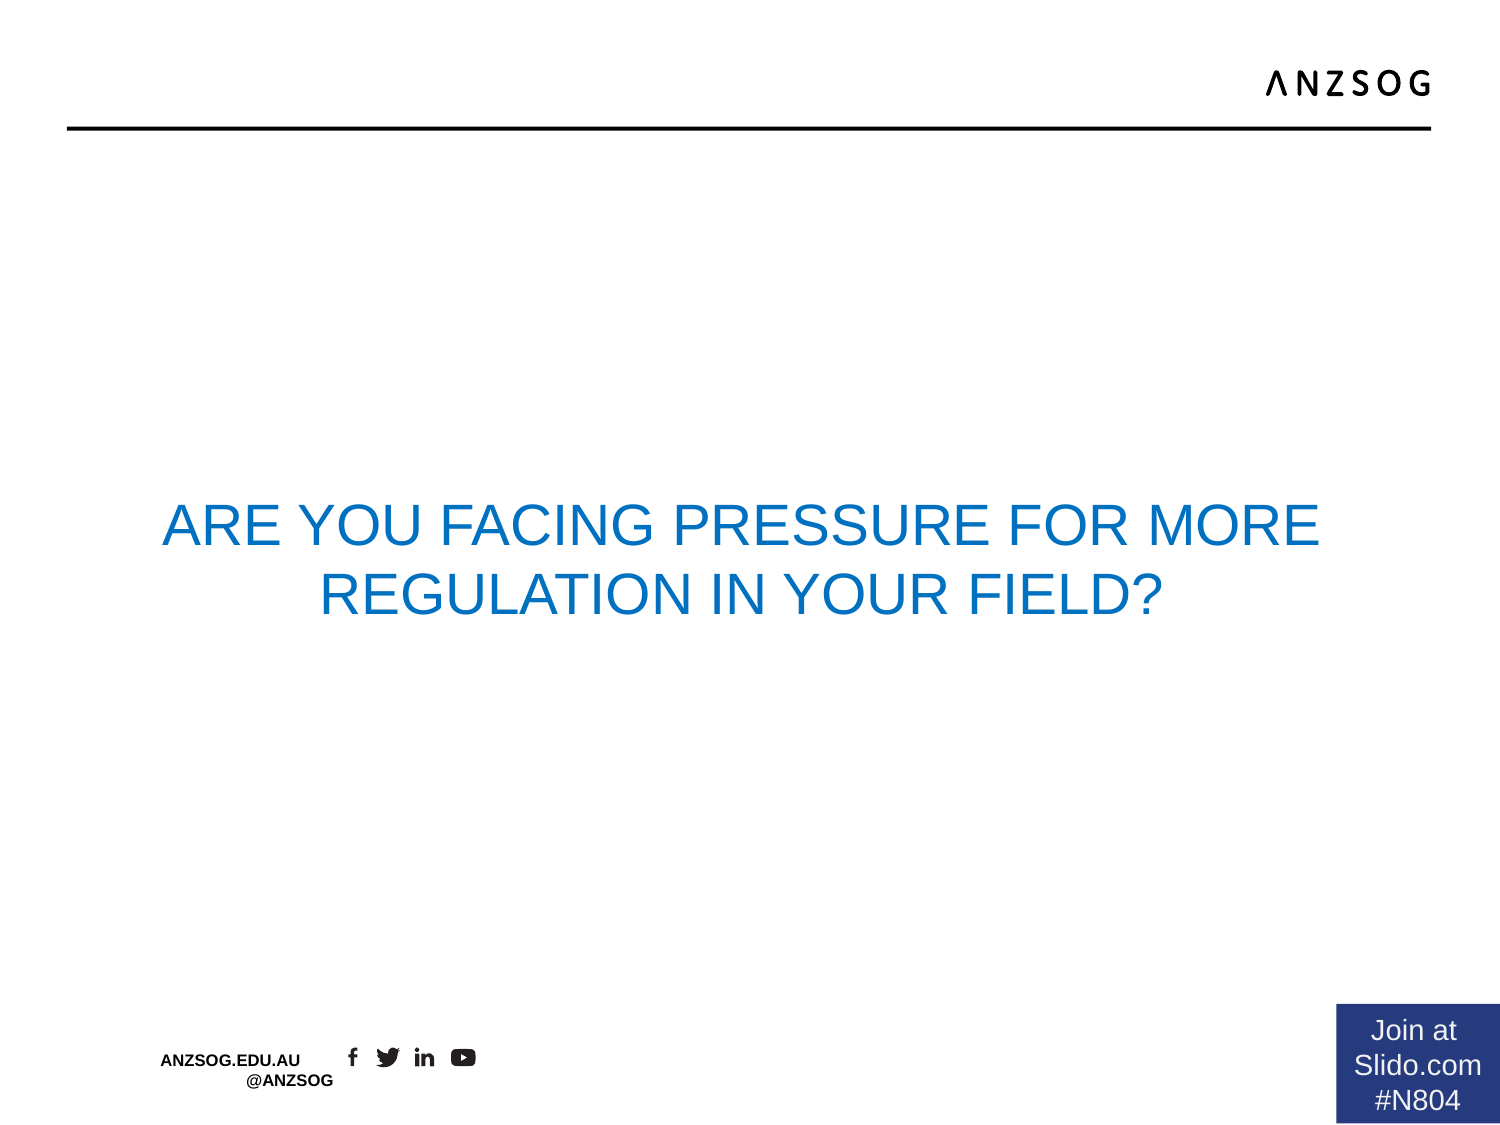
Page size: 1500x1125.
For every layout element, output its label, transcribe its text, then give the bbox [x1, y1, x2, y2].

list ARE YOU FACING PRESSURE FOR MORE REGULATION IN YOUR FIELD? [53, 307, 1431, 971]
text_box Join at Slido.com #N804 [1336, 1003, 1500, 1124]
